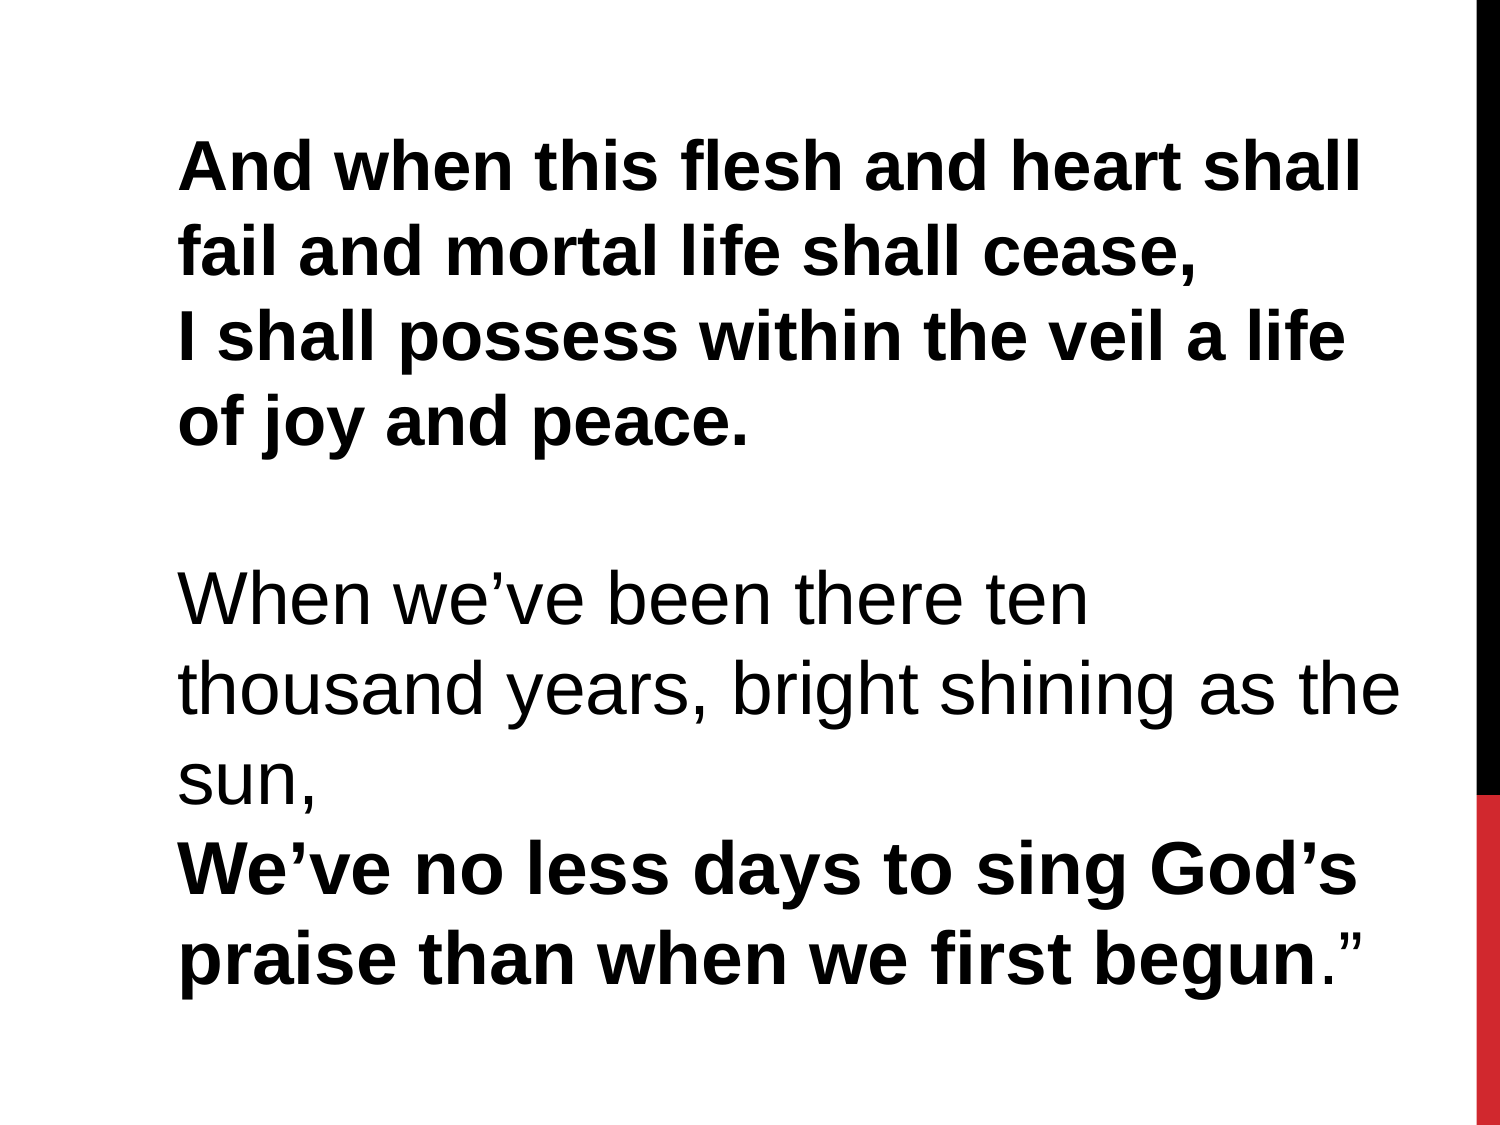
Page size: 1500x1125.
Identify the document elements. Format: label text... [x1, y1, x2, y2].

text_box And when this flesh and heart shall fail and mortal life shall cease, I shall possess within the veil a life of joy and peace. When we’ve been there ten thousand years, bright shining as the sun, We’ve no less days to sing God’s praise than when we first begun.” [162, 112, 1425, 1007]
